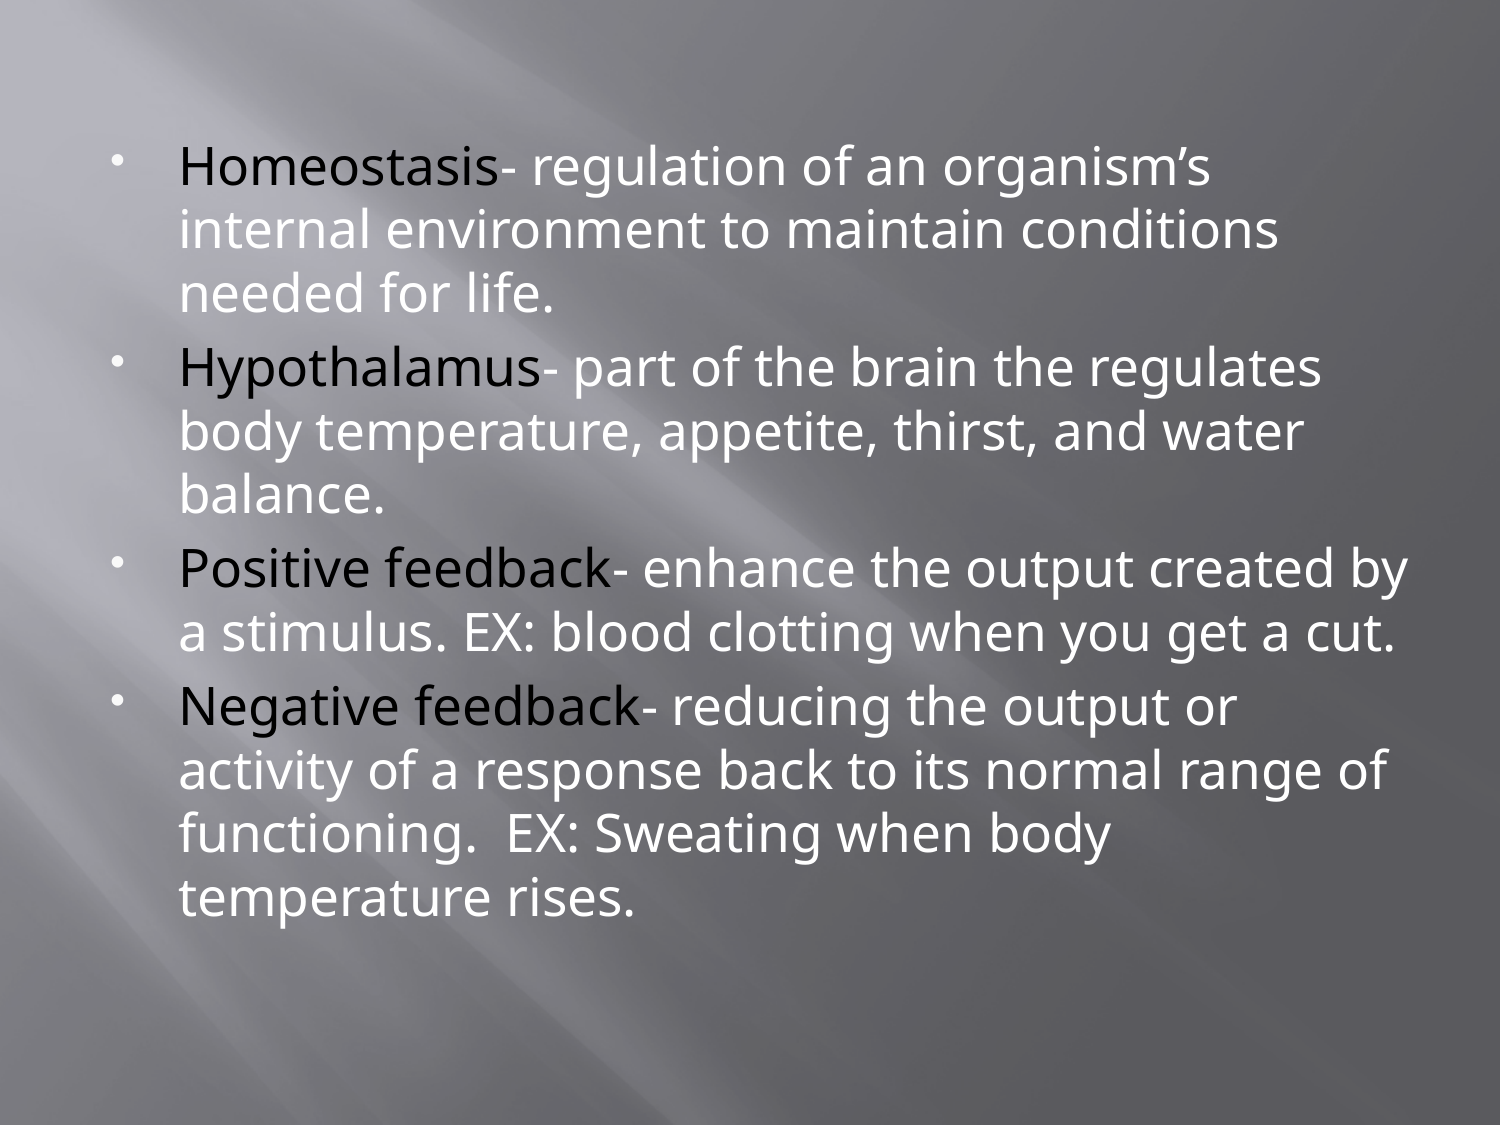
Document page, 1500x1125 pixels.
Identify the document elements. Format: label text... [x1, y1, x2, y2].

list Homeostasis- regulation of an organism’s internal environment to maintain conditions needed for life. Hypothalamus- part of the brain the regulates body temperature, appetite, thirst, and water balance. Positive feedback- enhance the output created by a stimulus. EX: blood clotting when you get a cut. Negative feedback- reducing the output or activity of a response back to its normal range of functioning. EX: Sweating when body temperature rises. [75, 125, 1425, 1000]
